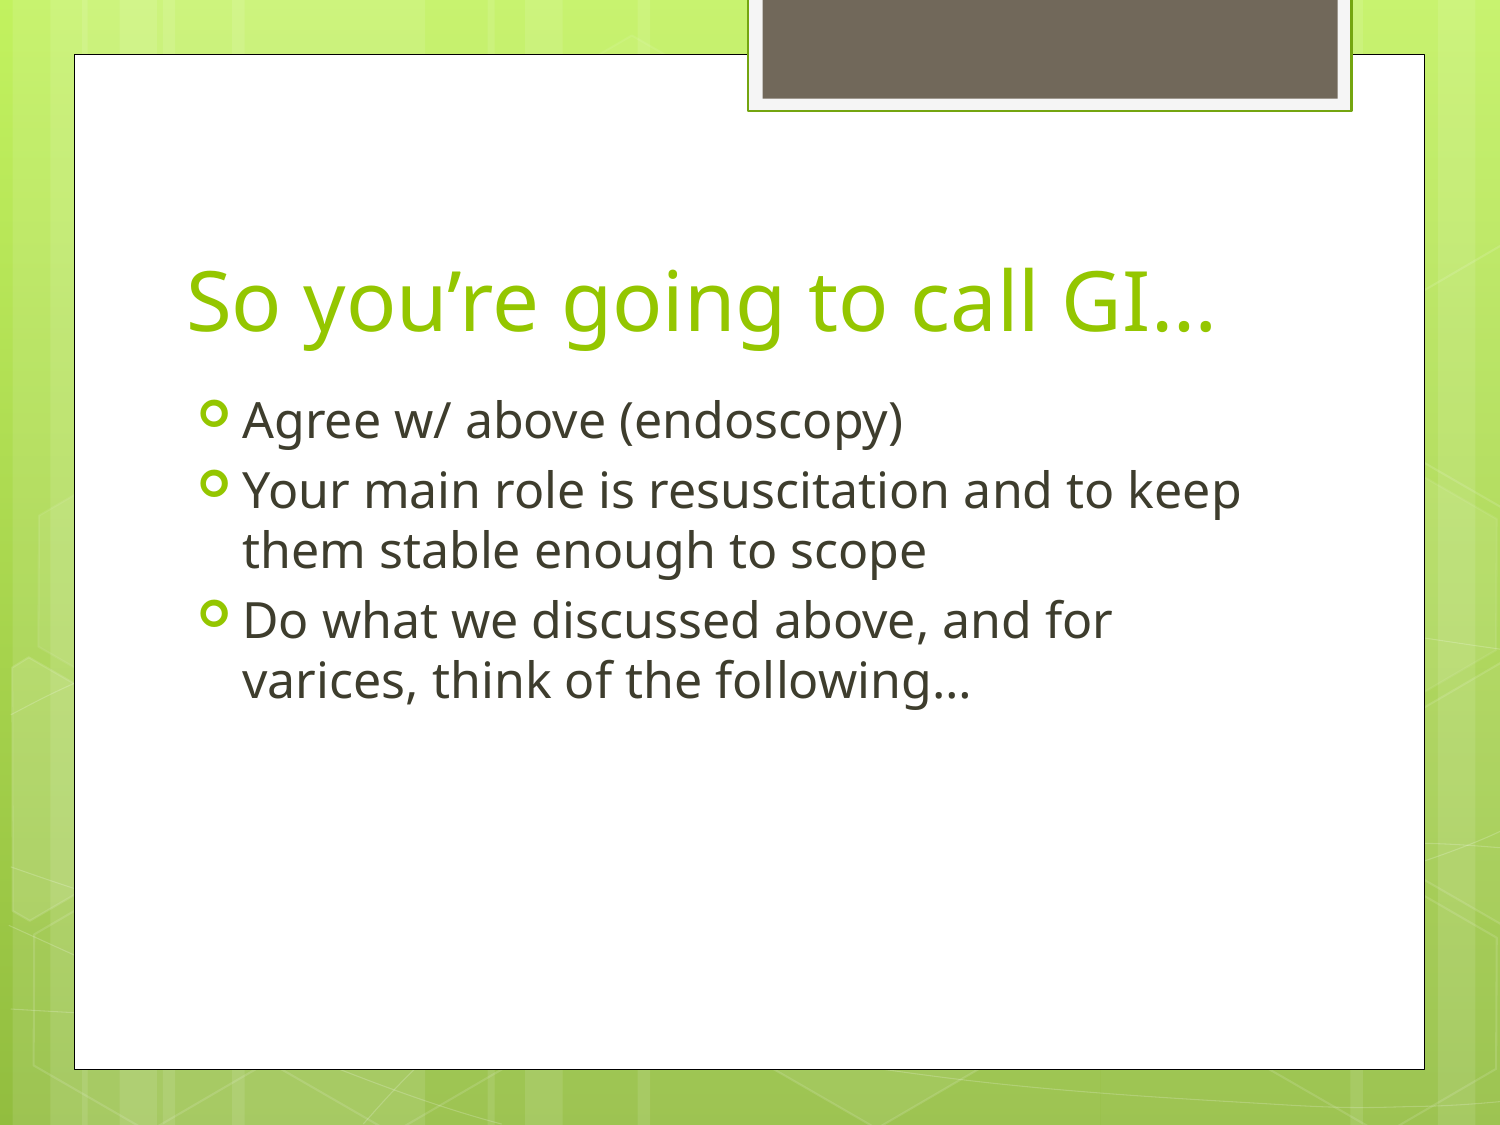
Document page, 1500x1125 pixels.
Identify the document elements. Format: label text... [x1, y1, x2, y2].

list Agree w/ above (endoscopy) Your main role is resuscitation and to keep them stable enough to scope Do what we discussed above, and for varices, think of the following… [171, 381, 1283, 957]
title So you’re going to call GI… [171, 168, 1324, 357]
